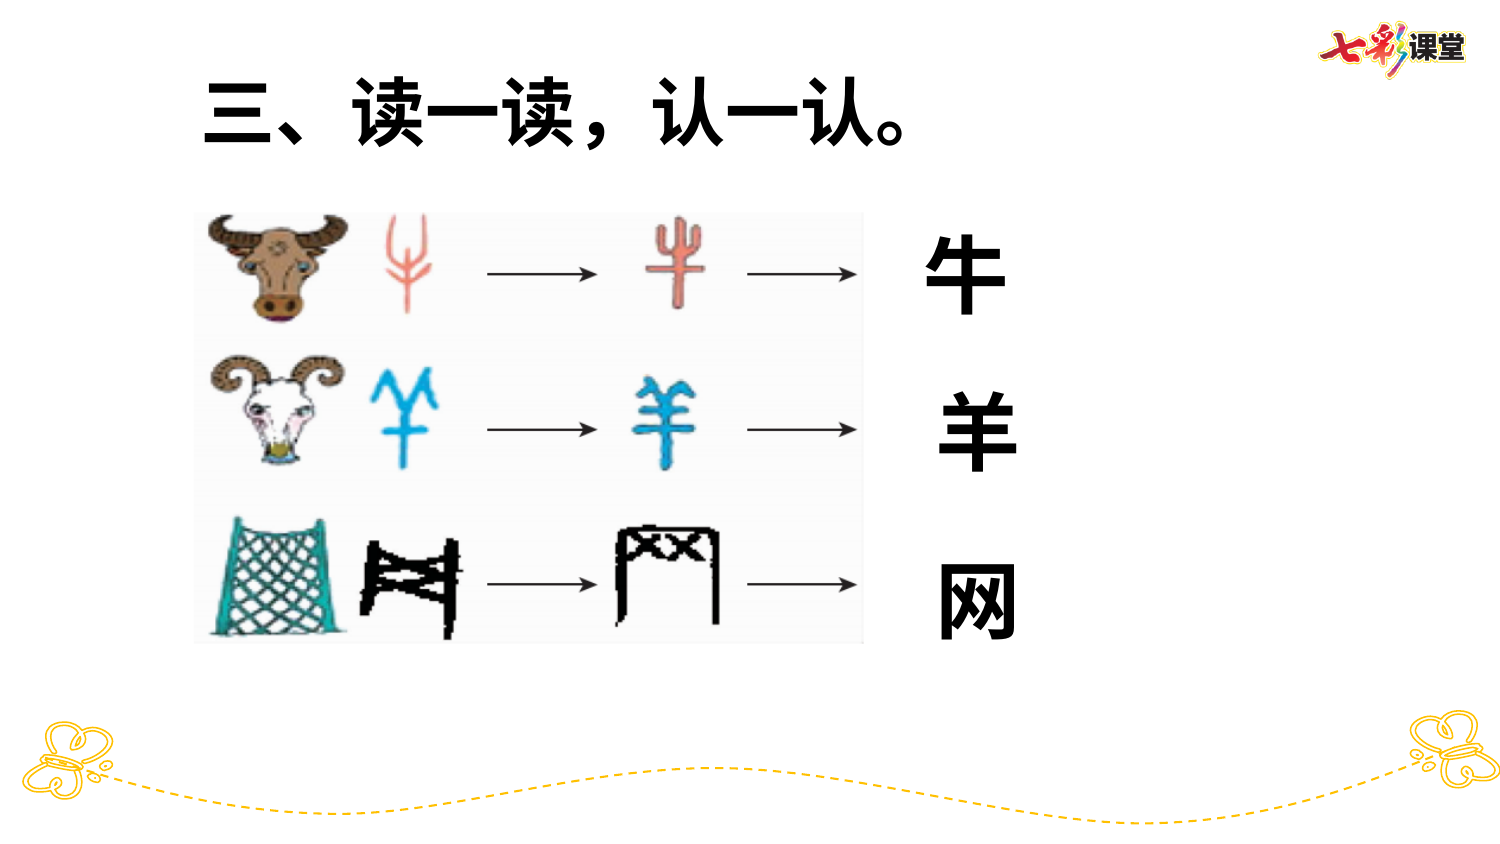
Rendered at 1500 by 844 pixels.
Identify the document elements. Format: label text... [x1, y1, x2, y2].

picture [181, 203, 872, 658]
text_box 网 [924, 541, 1033, 656]
text_box 羊 [924, 373, 1033, 488]
text_box 牛 [911, 216, 1021, 330]
picture [1316, 20, 1468, 80]
text_box 三、读一读，认一认。 [151, 65, 925, 156]
